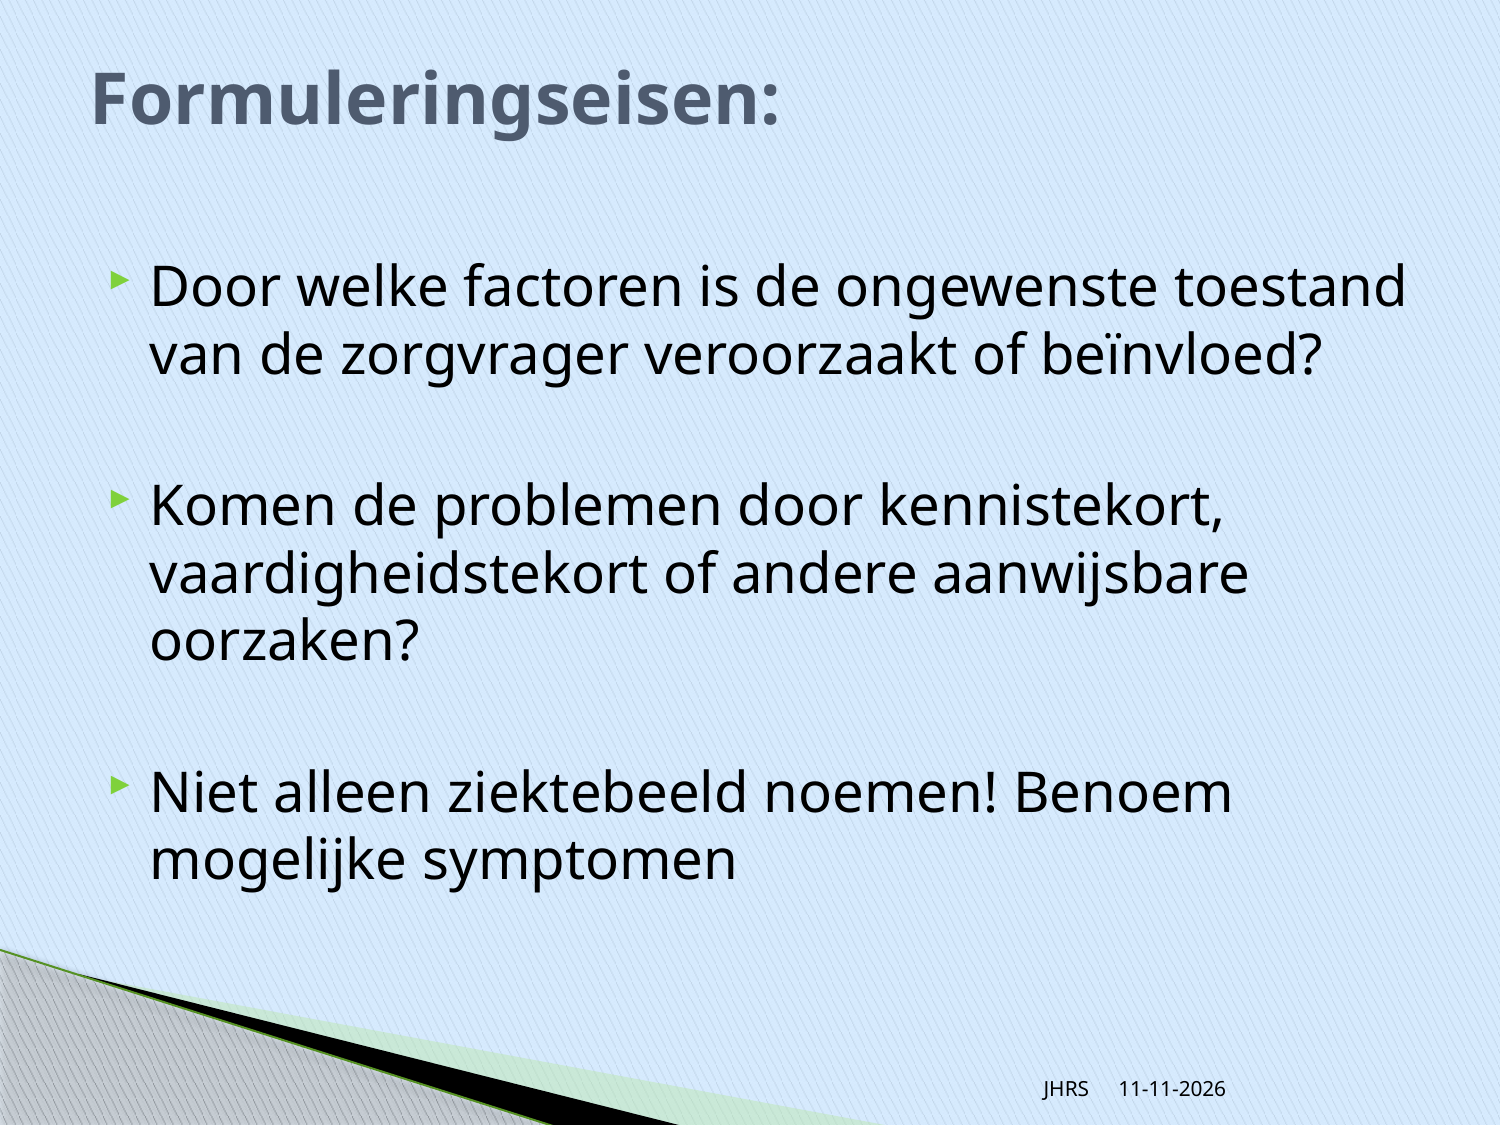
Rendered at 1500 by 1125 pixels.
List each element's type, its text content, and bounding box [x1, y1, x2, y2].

footer JHRS [718, 1051, 1105, 1112]
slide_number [1105, 1051, 1419, 1112]
title Formuleringseisen: [75, 45, 1425, 233]
list Door welke factoren is de ongewenste toestand van de zorgvrager veroorzaakt of beïnvloed? Komen de problemen door kennistekort, vaardigheidstekort of andere aanwijsbare oorzaken? Niet alleen ziektebeeld noemen! Benoem mogelijke symptomen [75, 243, 1425, 986]
